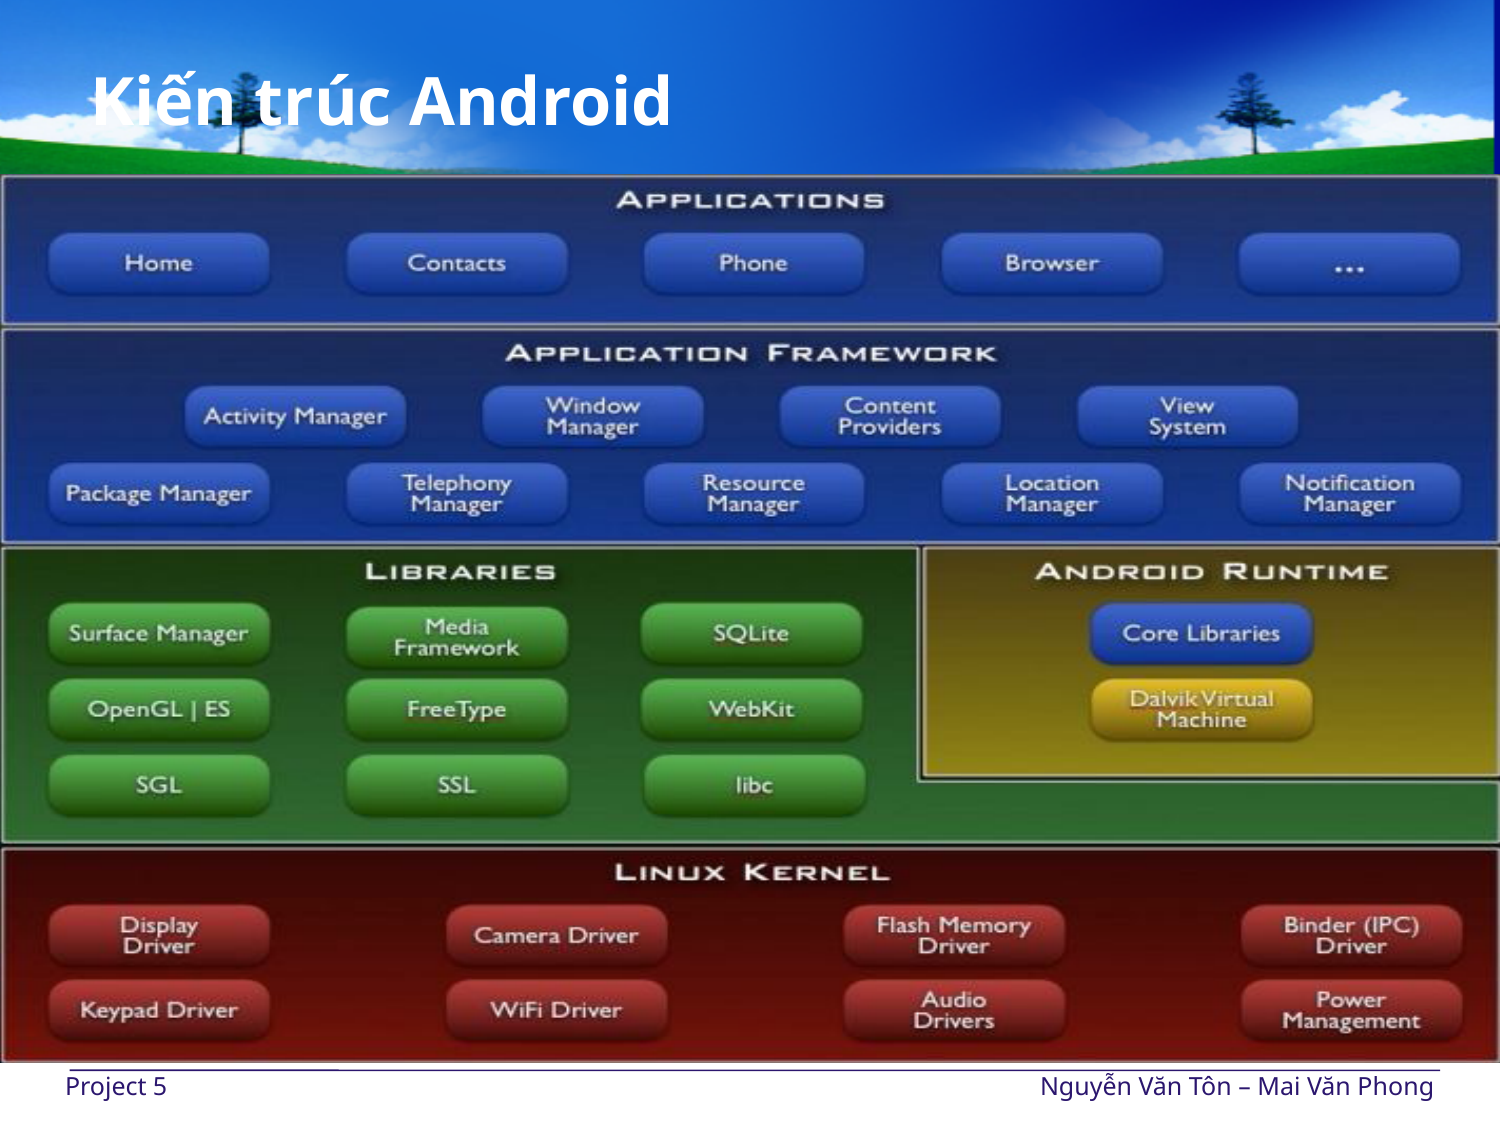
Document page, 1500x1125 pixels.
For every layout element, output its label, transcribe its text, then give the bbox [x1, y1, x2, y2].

footer Nguyễn Văn Tôn – Mai Văn Phong [974, 1070, 1451, 1116]
picture [0, 0, 1500, 1063]
slide_number Project 5 [49, 1070, 401, 1116]
title Kiến trúc Android [74, 52, 1426, 145]
